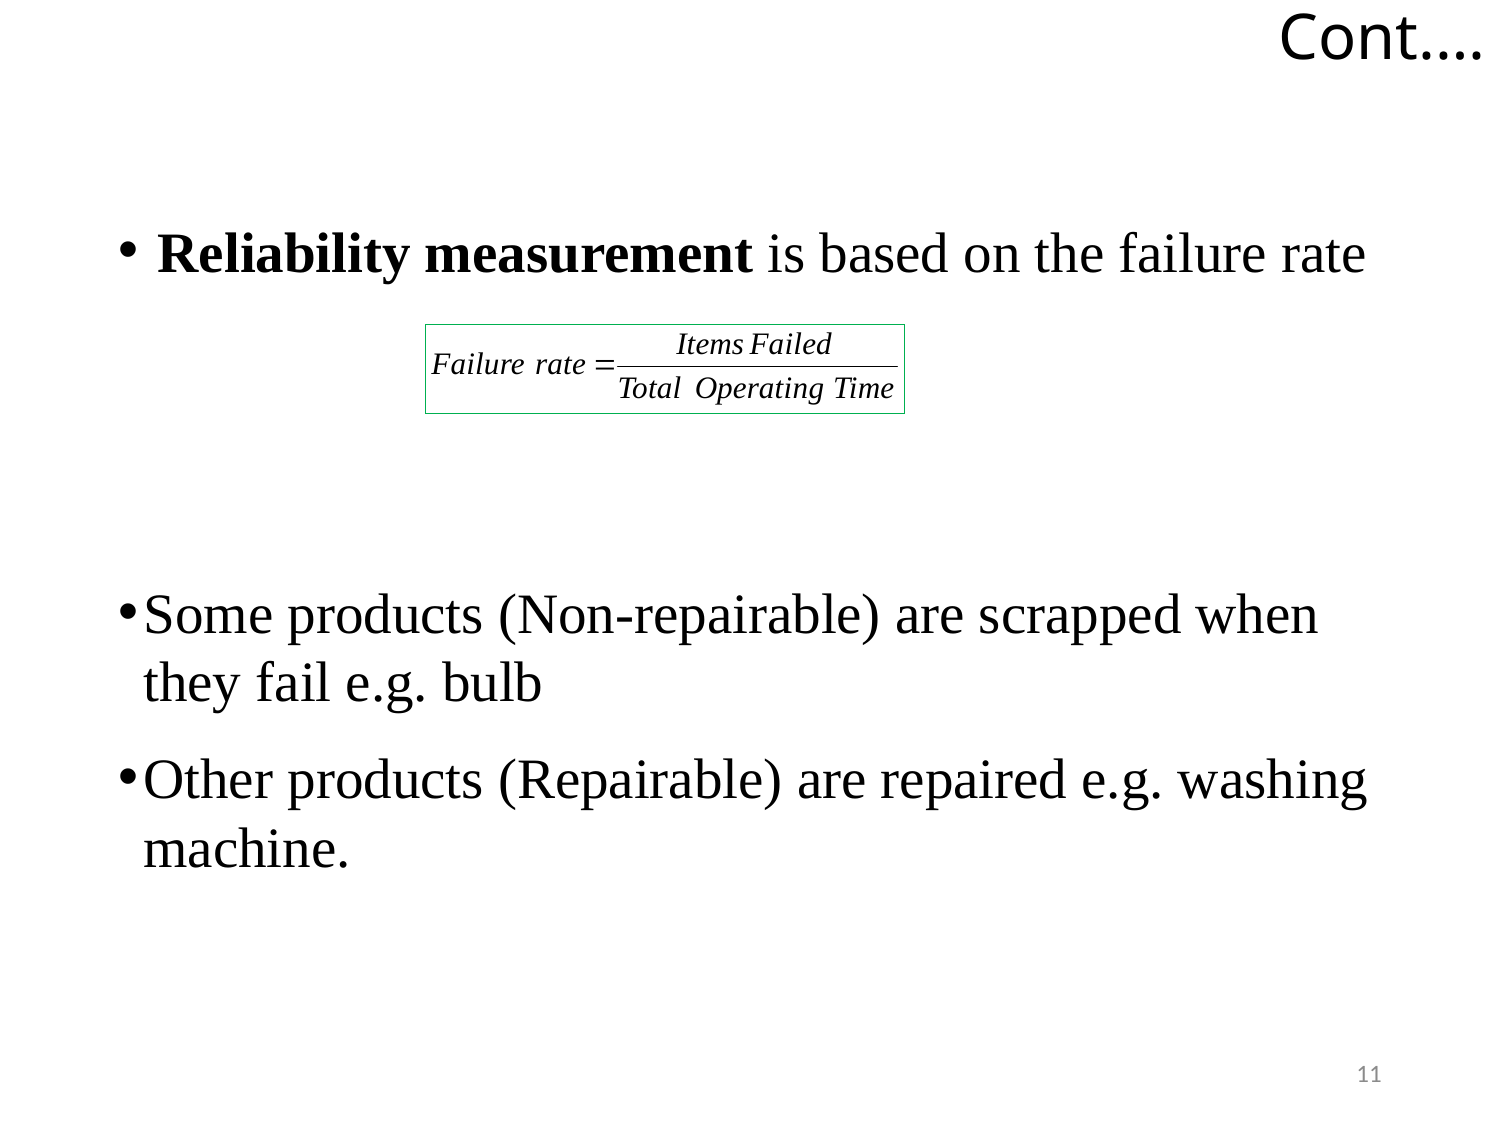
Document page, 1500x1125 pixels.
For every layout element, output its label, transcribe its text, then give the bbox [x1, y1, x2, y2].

slide_number 11 [1059, 1042, 1397, 1103]
title Cont.… [206, 0, 1500, 81]
list Reliability measurement is based on the failure rate Some products (Non-repairable) are scrapped when they fail e.g. bulb Other products (Repairable) are repaired e.g. washing machine. [103, 107, 1397, 901]
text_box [425, 324, 904, 414]
